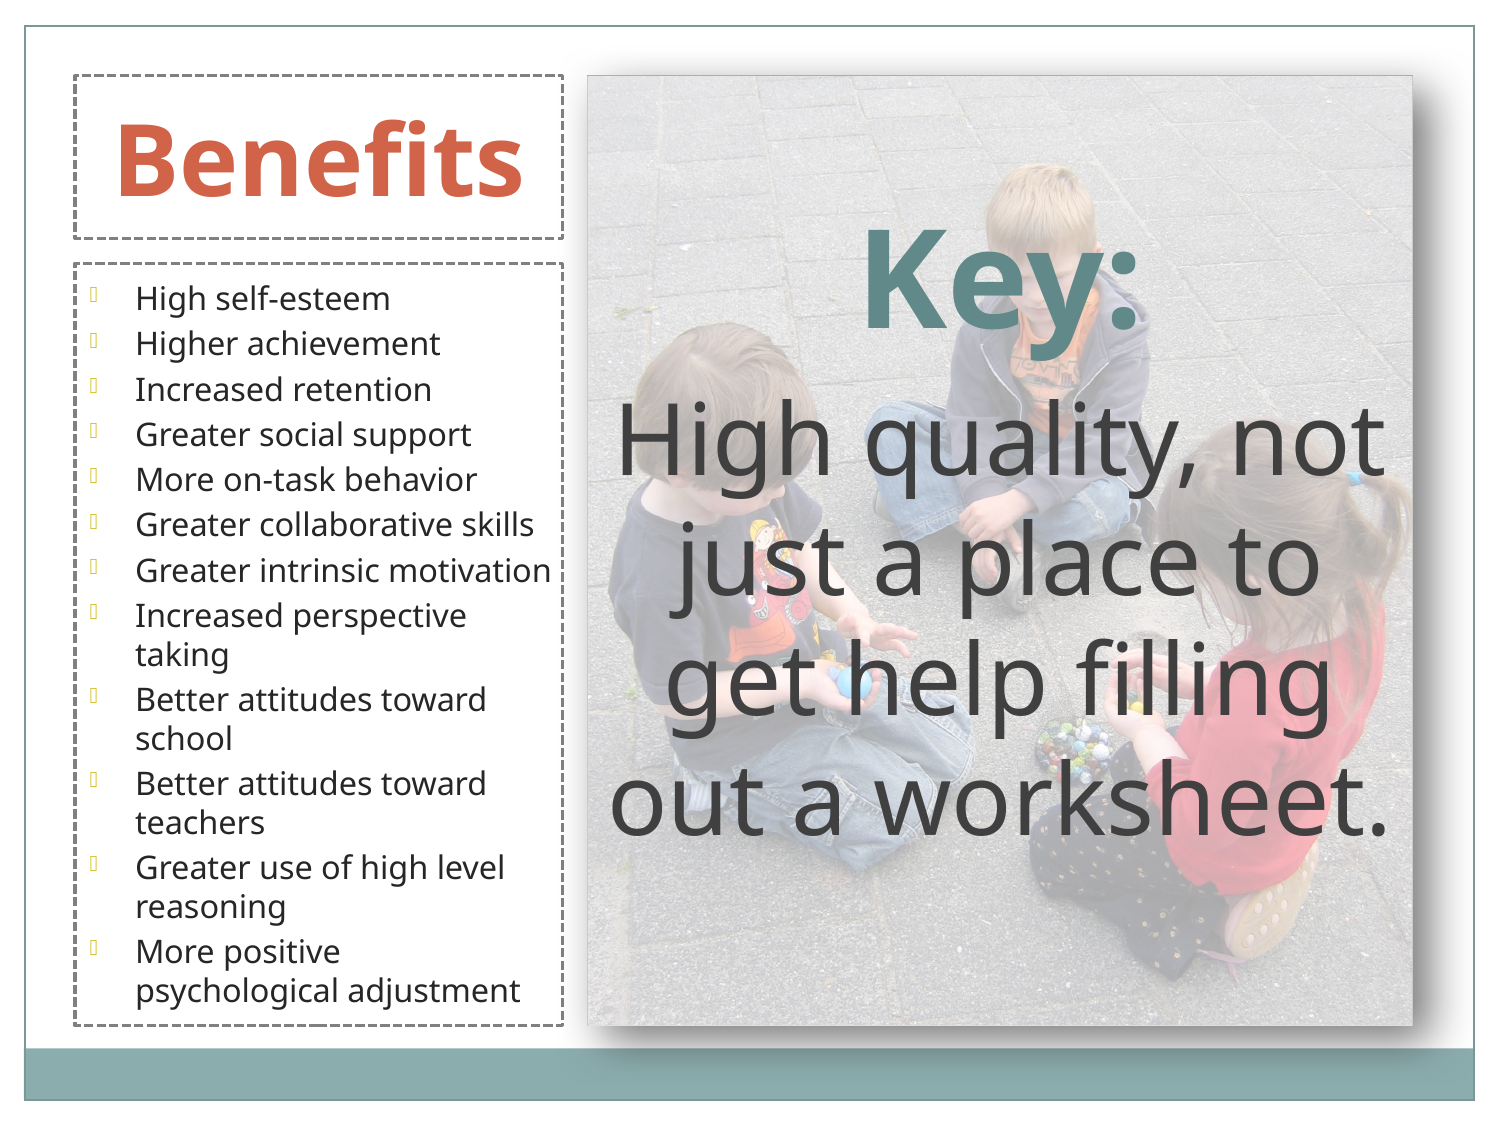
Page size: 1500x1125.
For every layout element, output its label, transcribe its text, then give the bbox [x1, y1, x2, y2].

text_box [74, 75, 563, 239]
text_box [74, 262, 563, 272]
text_box Benefits [97, 89, 541, 225]
list High self-esteem Higher achievement Increased retention Greater social support More on-task behavior Greater collaborative skills Greater intrinsic motivation Increased perspective taking Better attitudes toward school Better attitudes toward teachers Greater use of high level reasoning More positive psychological adjustment [75, 270, 569, 1026]
picture [587, 74, 1413, 1027]
